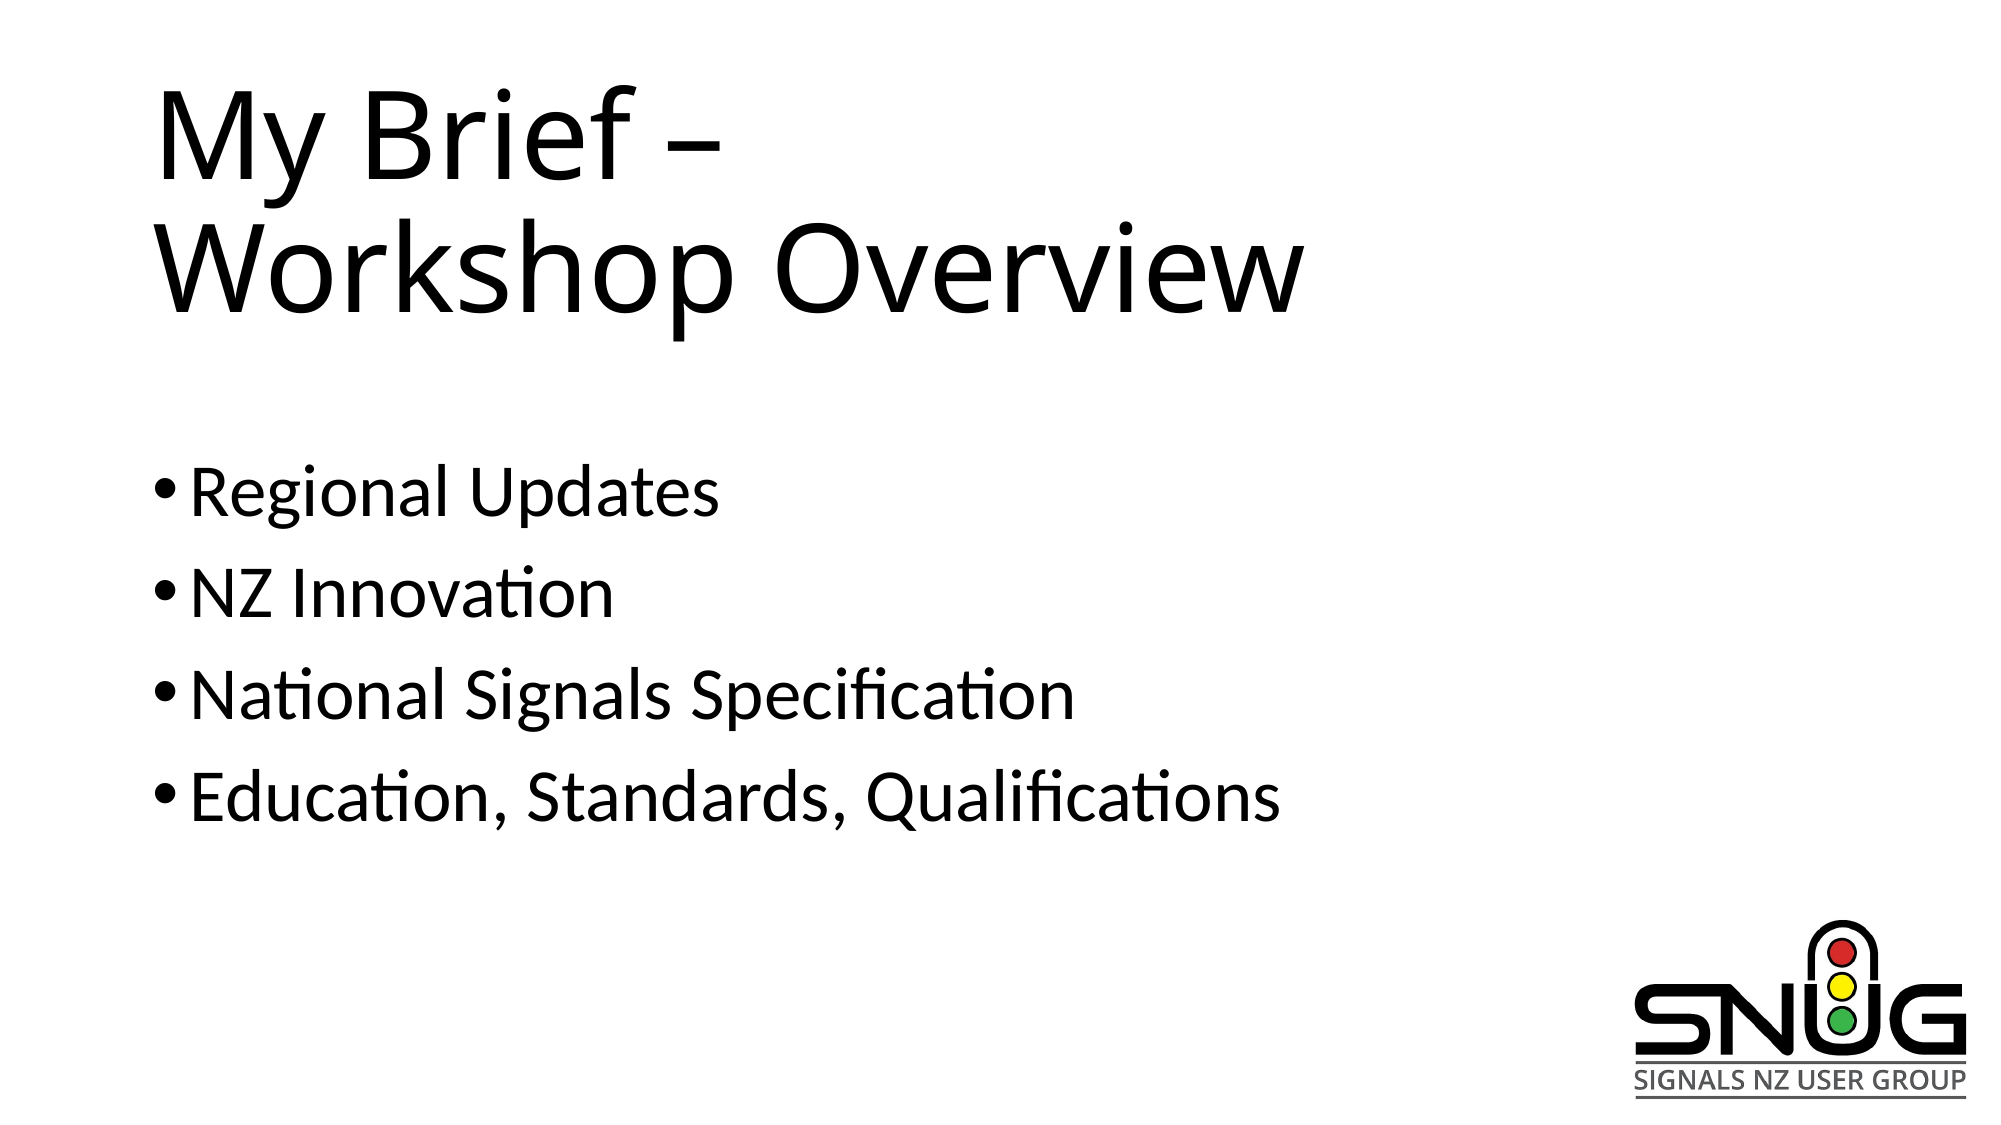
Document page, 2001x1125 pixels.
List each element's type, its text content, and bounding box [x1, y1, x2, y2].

title My Brief – Workshop Overview [137, 65, 1863, 443]
picture [1625, 912, 1977, 1107]
list Regional Updates NZ Innovation National Signals Specification Education, Standards, Qualifications [137, 443, 1863, 1014]
